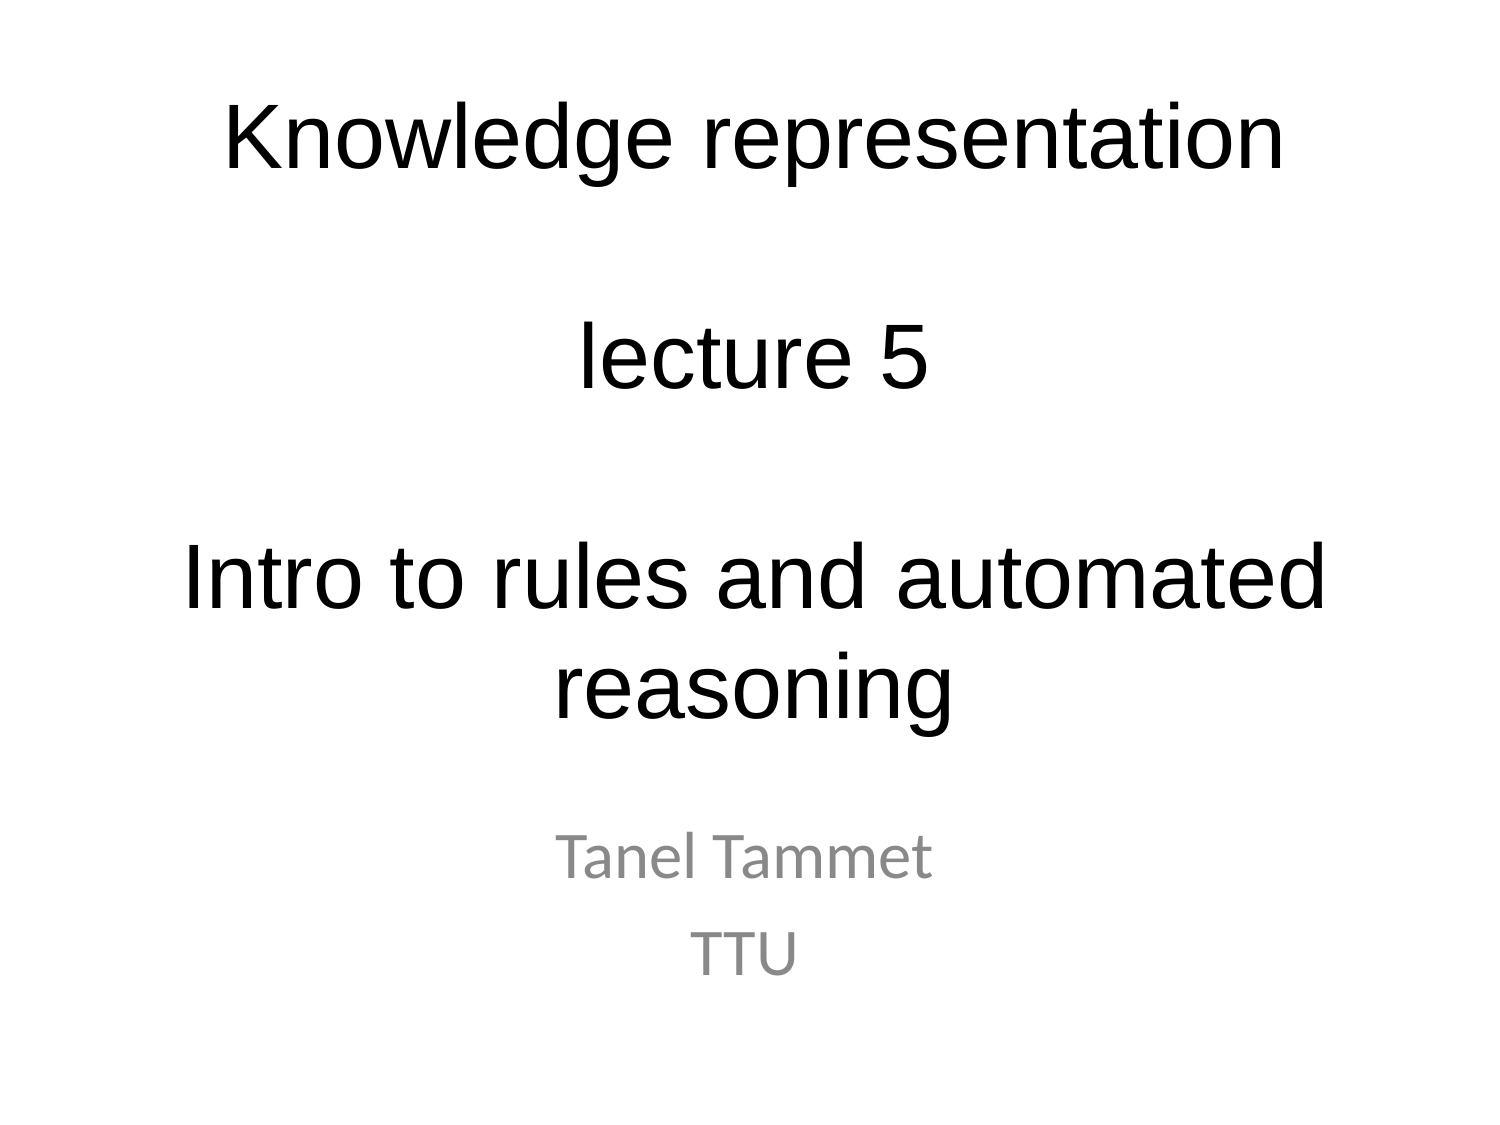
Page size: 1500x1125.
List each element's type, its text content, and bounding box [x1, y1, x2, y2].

text_box Tanel Tammet TTU [219, 804, 1270, 1093]
text_box Knowledge representation lecture 5 Intro to rules and automated reasoning [118, 147, 1392, 776]
